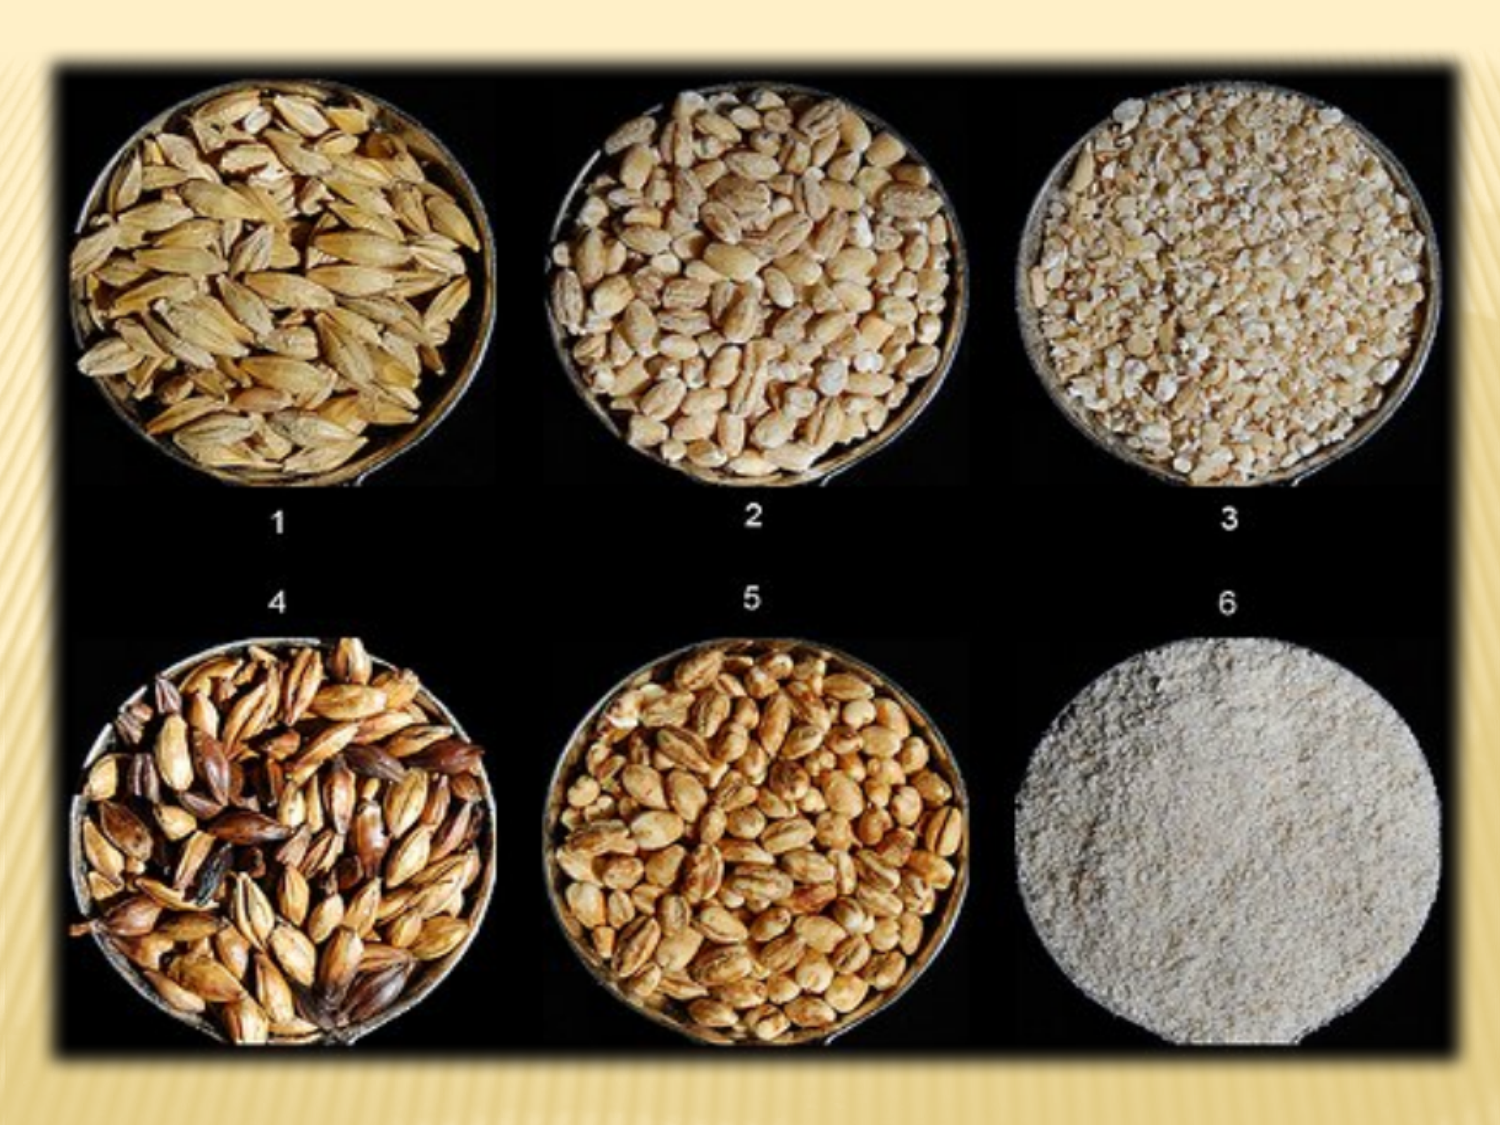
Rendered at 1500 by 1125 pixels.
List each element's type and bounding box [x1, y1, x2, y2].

picture [34, 46, 1477, 1079]
